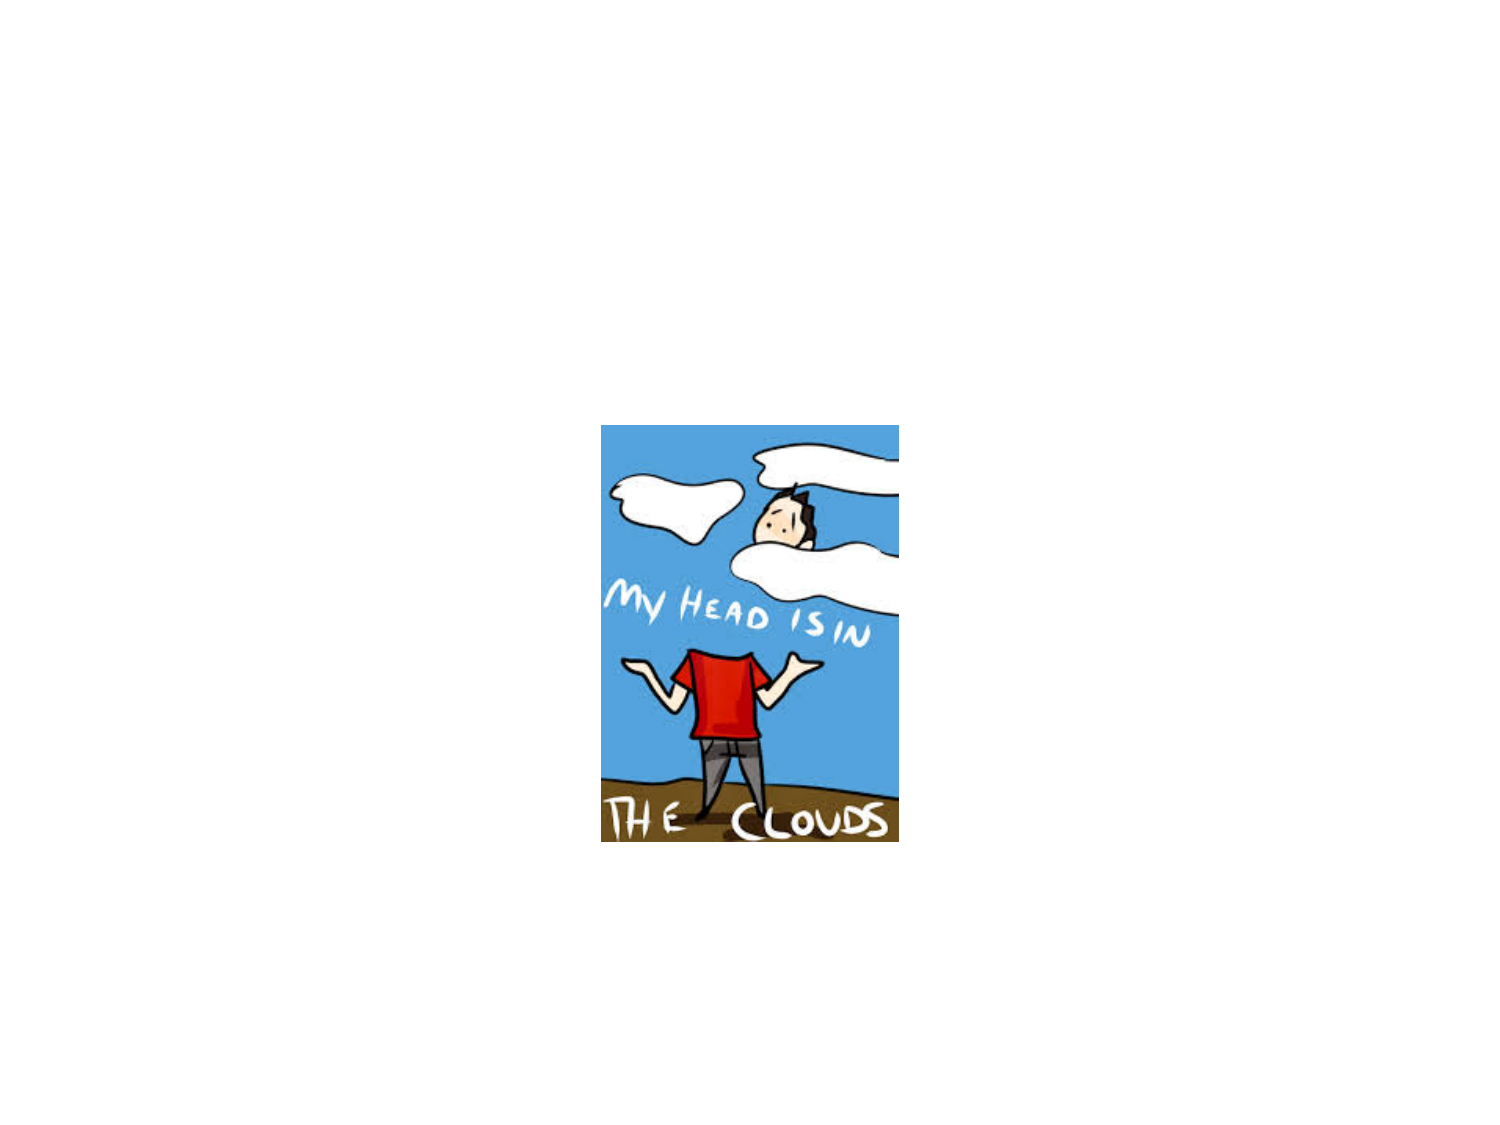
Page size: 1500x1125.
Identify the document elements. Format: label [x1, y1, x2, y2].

list [601, 425, 899, 842]
